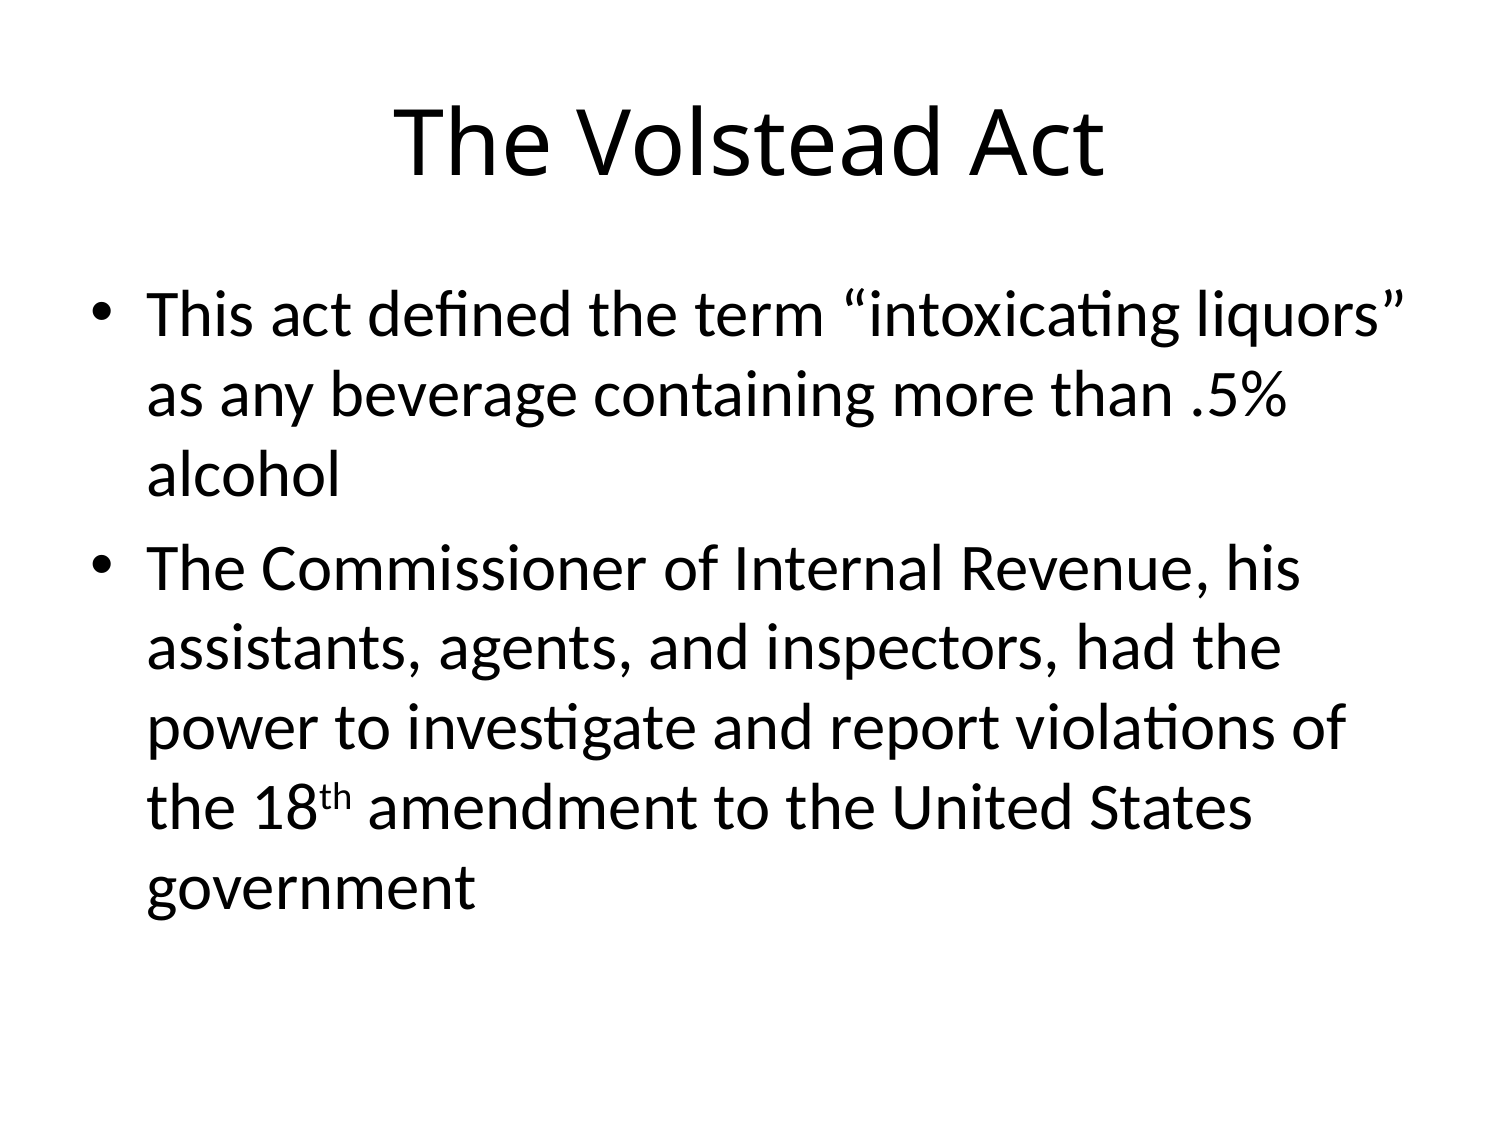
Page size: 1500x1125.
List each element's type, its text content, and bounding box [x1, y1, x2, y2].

title The Volstead Act [75, 45, 1425, 233]
list This act defined the term “intoxicating liquors” as any beverage containing more than .5% alcohol The Commissioner of Internal Revenue, his assistants, agents, and inspectors, had the power to investigate and report violations of the 18th amendment to the United States government [75, 262, 1425, 1005]
